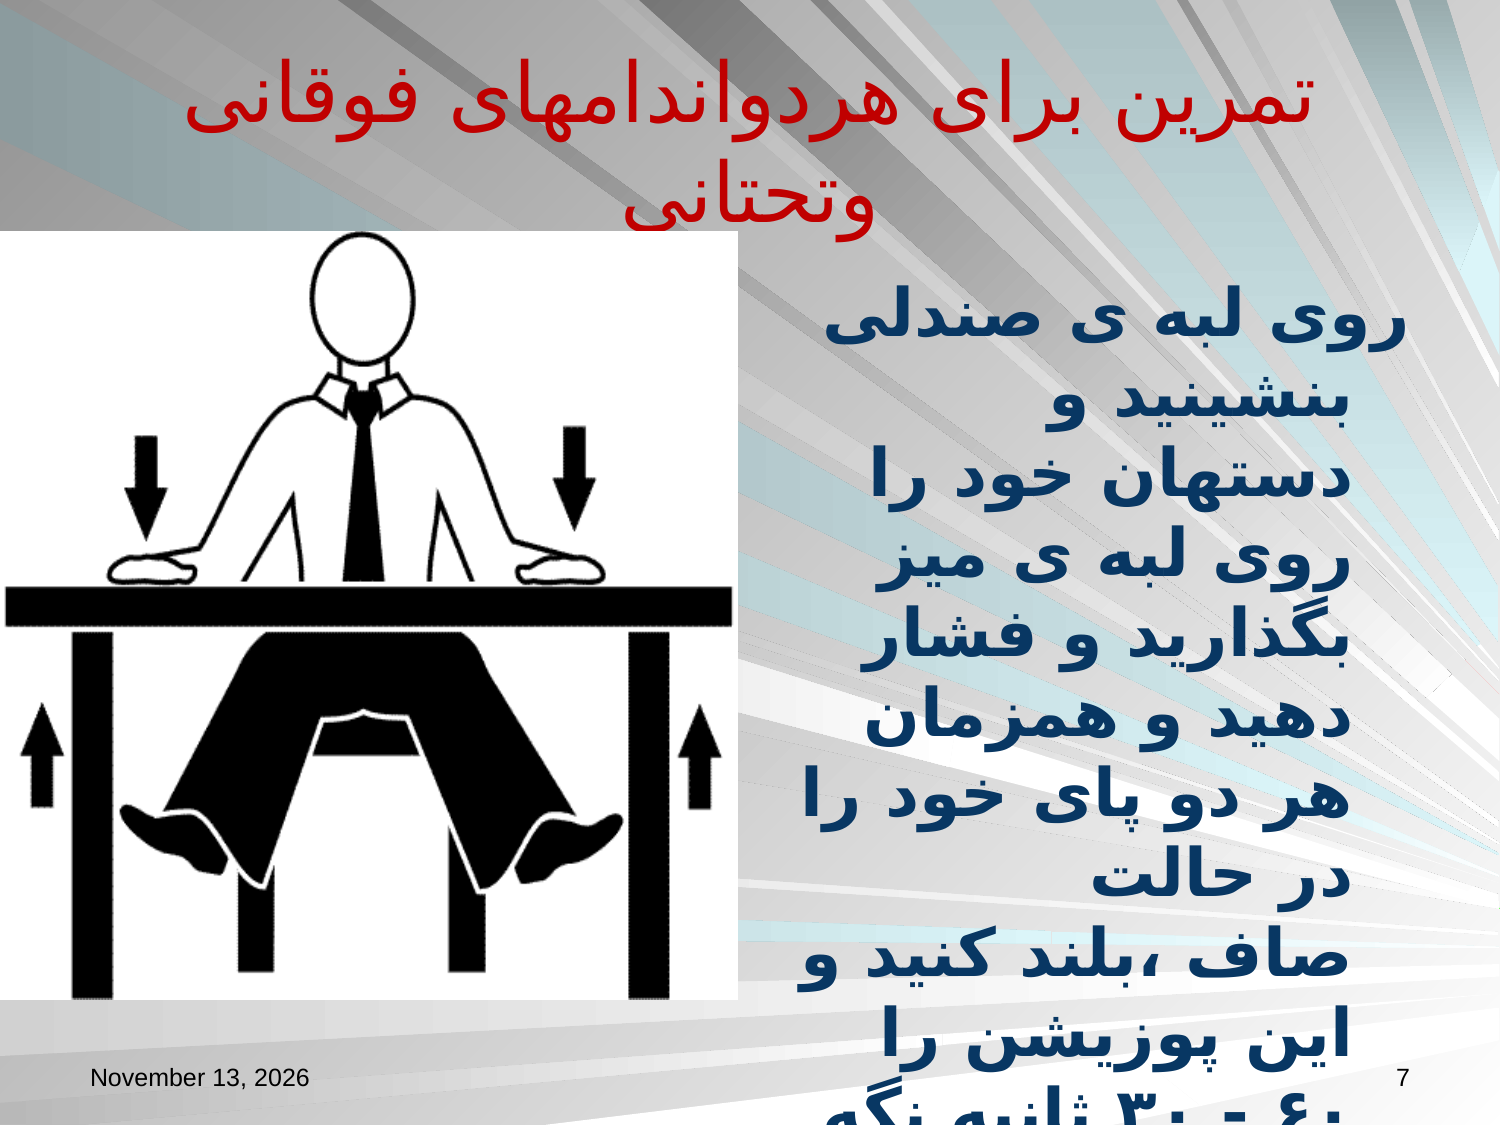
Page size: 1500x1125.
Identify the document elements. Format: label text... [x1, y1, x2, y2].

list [0, 231, 738, 1000]
title تمرین برای هردواندامهای فوقانی وتحتانی [74, 45, 1426, 234]
list روی لبه ی صندلی بنشینید و دستهان خود را روی لبه ی میز بگذارید و فشار دهید و همزمان هر دو پای خود را در حالت صاف ،بلند کنید و این پوزیشن را ۶۰ - ۳۰ ثانیه نگه دارید . [762, 262, 1426, 1006]
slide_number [74, 1023, 426, 1100]
slide_number 7 [1074, 1023, 1426, 1100]
